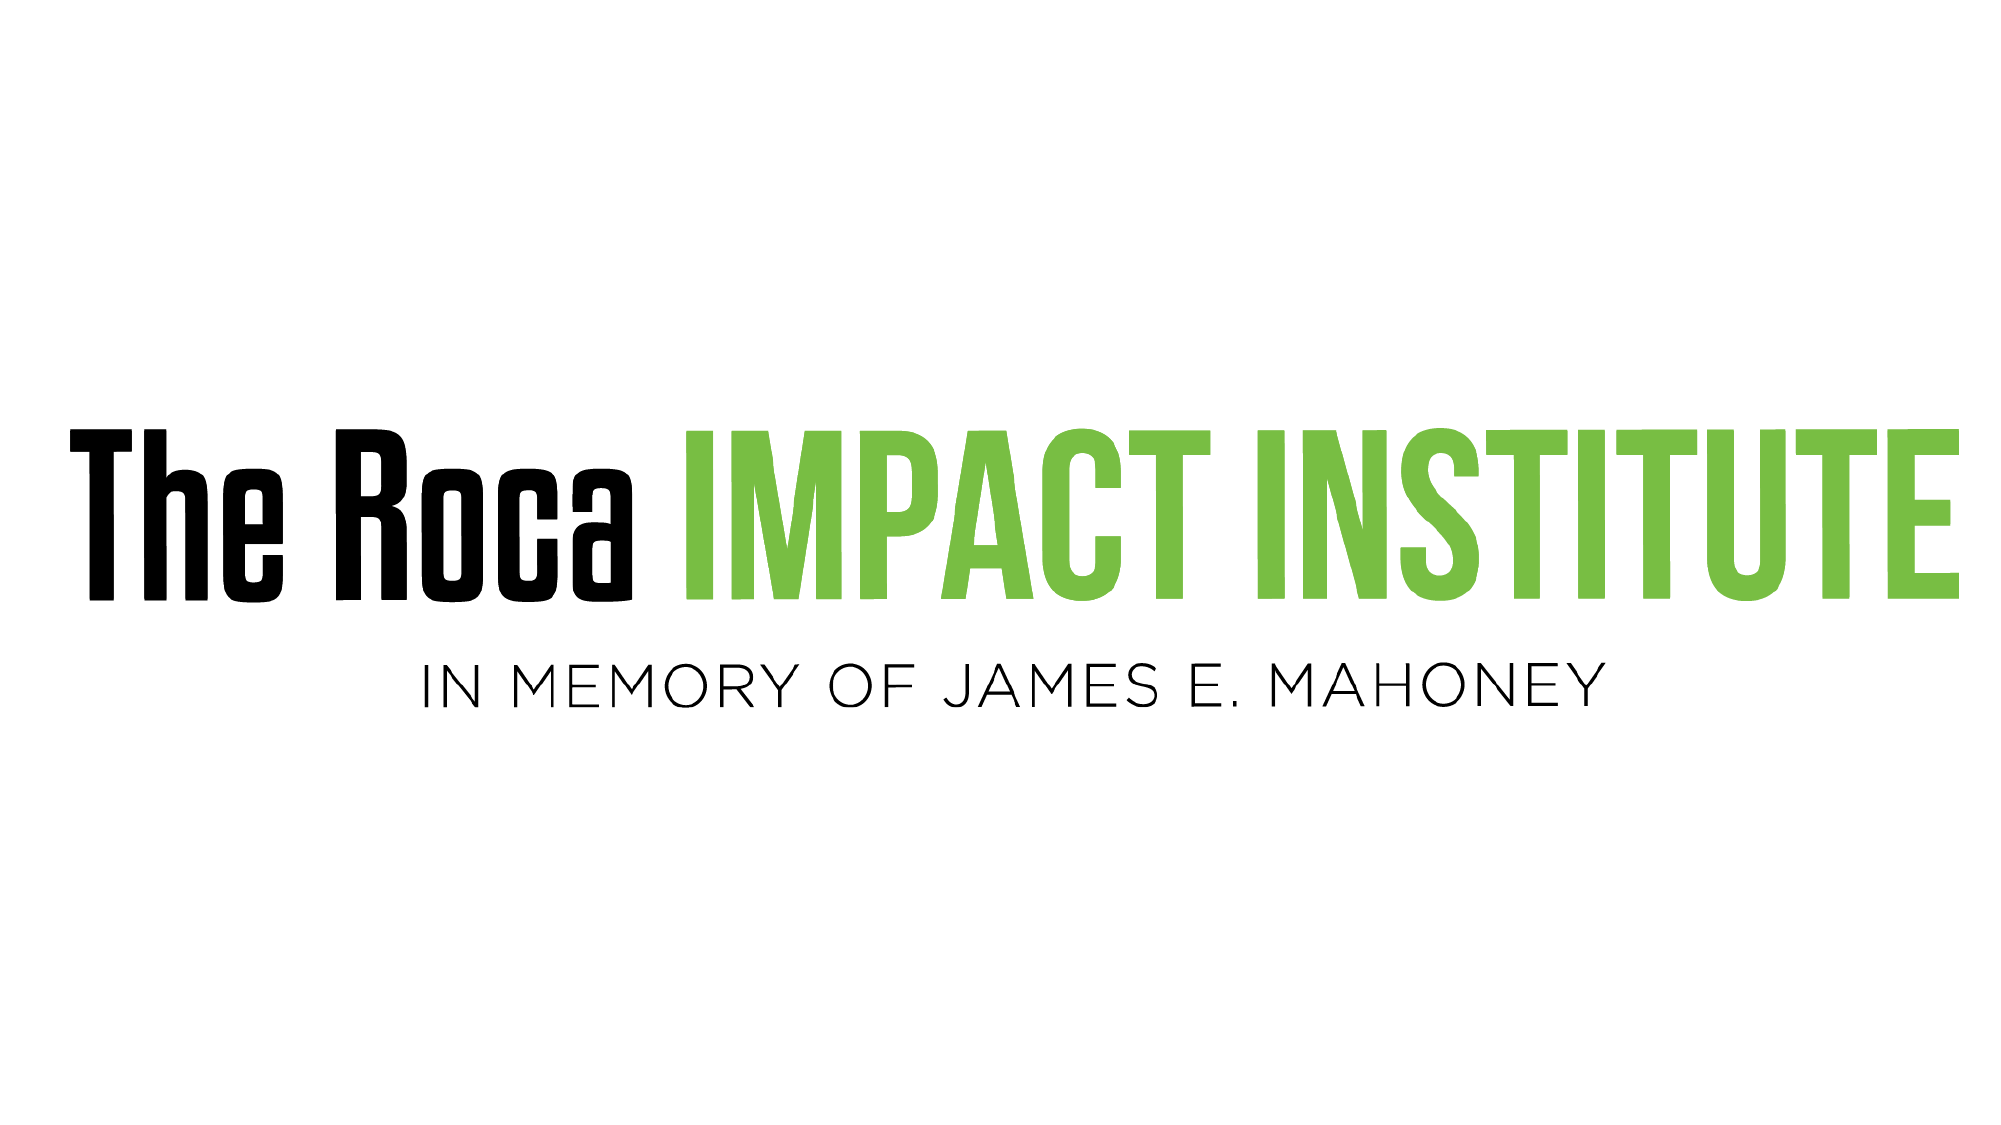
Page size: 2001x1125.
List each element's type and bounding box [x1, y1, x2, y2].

picture [70, 428, 1959, 708]
